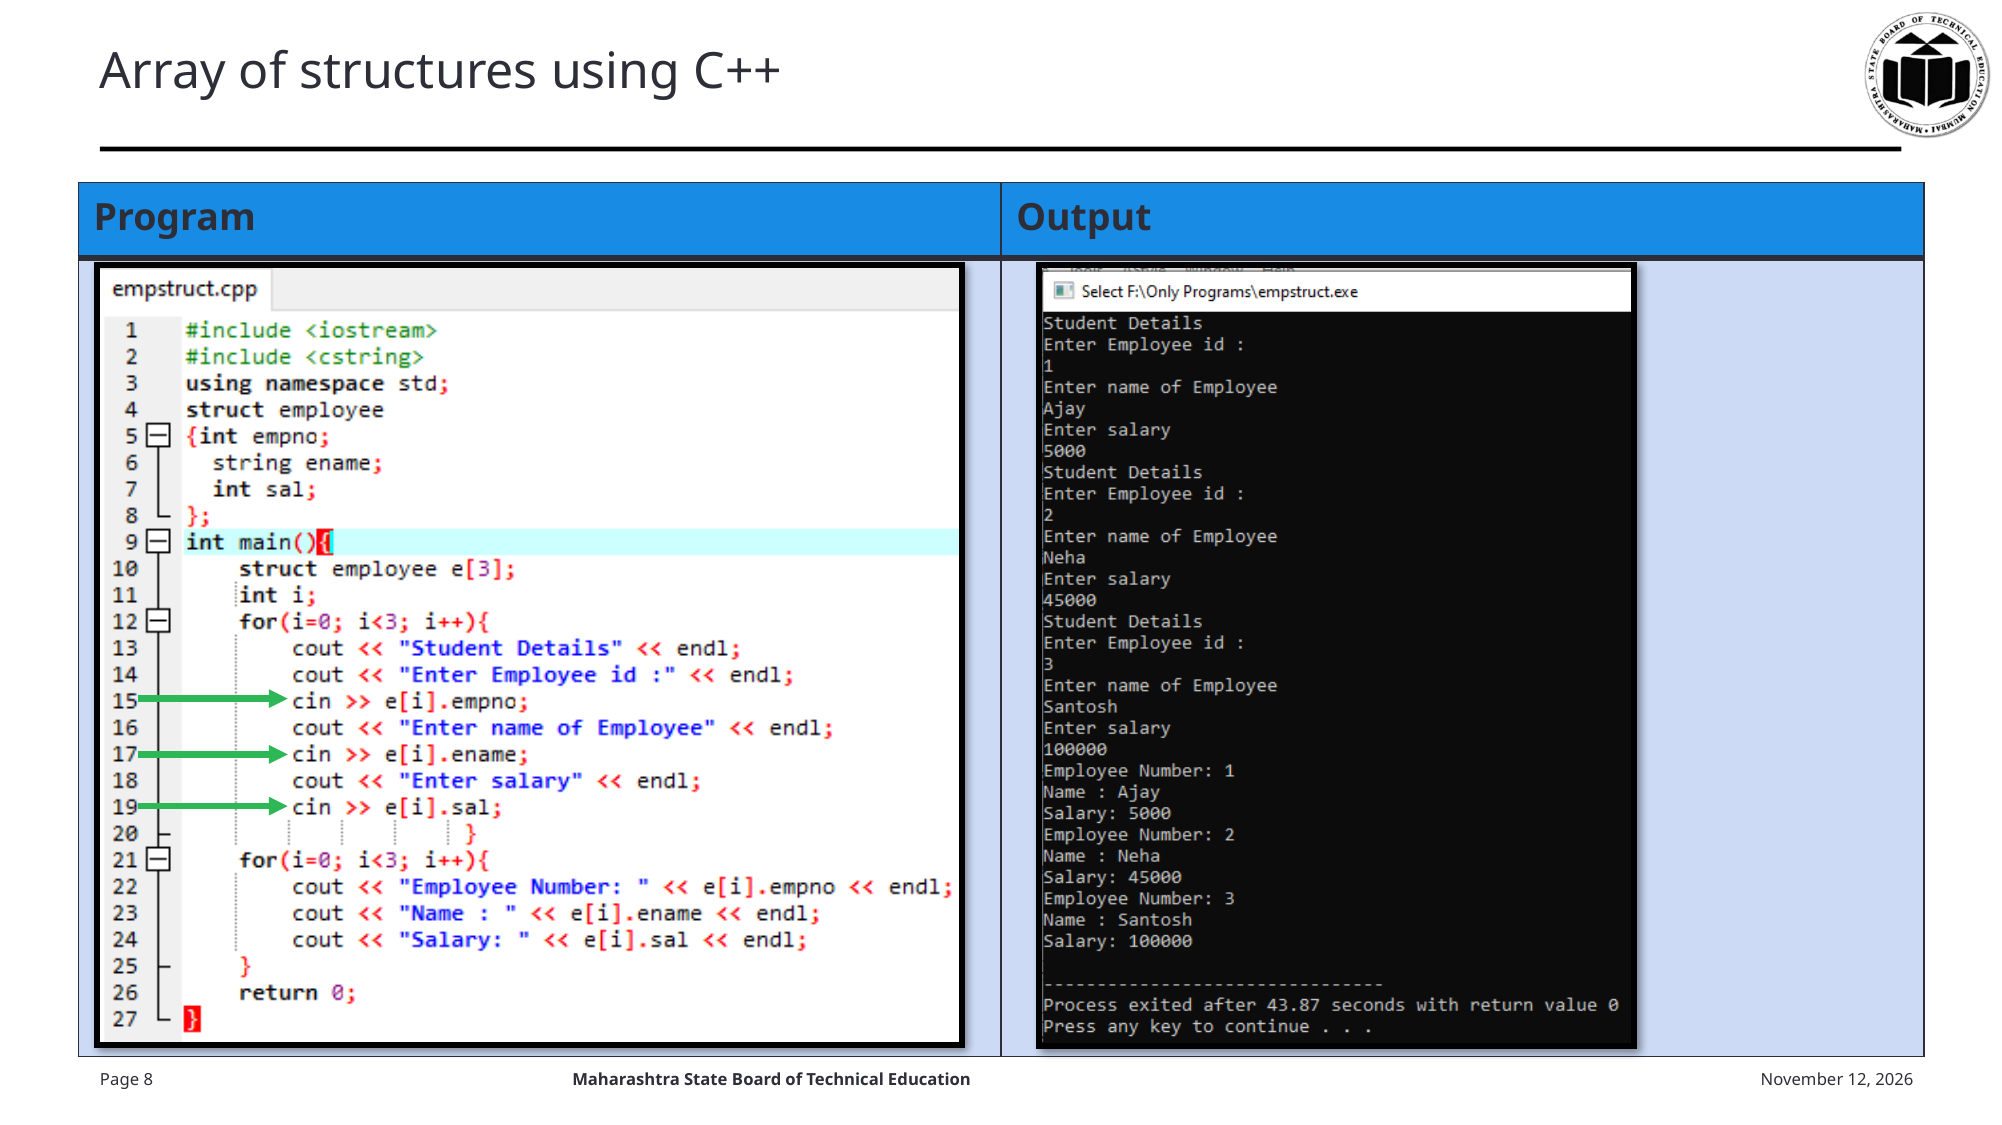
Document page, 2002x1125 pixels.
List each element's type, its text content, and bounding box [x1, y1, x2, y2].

table_cell [1642, 261, 1923, 1056]
table_cell [79, 261, 97, 1056]
title Array of structures using C++ [99, 48, 1901, 145]
picture [1042, 267, 1631, 1043]
table_cell [968, 261, 1000, 1056]
picture [1852, 0, 2001, 149]
table_cell [1002, 261, 1040, 1056]
table_header Program [79, 183, 1000, 255]
picture [99, 267, 959, 1042]
table_header Output [1002, 183, 1923, 255]
